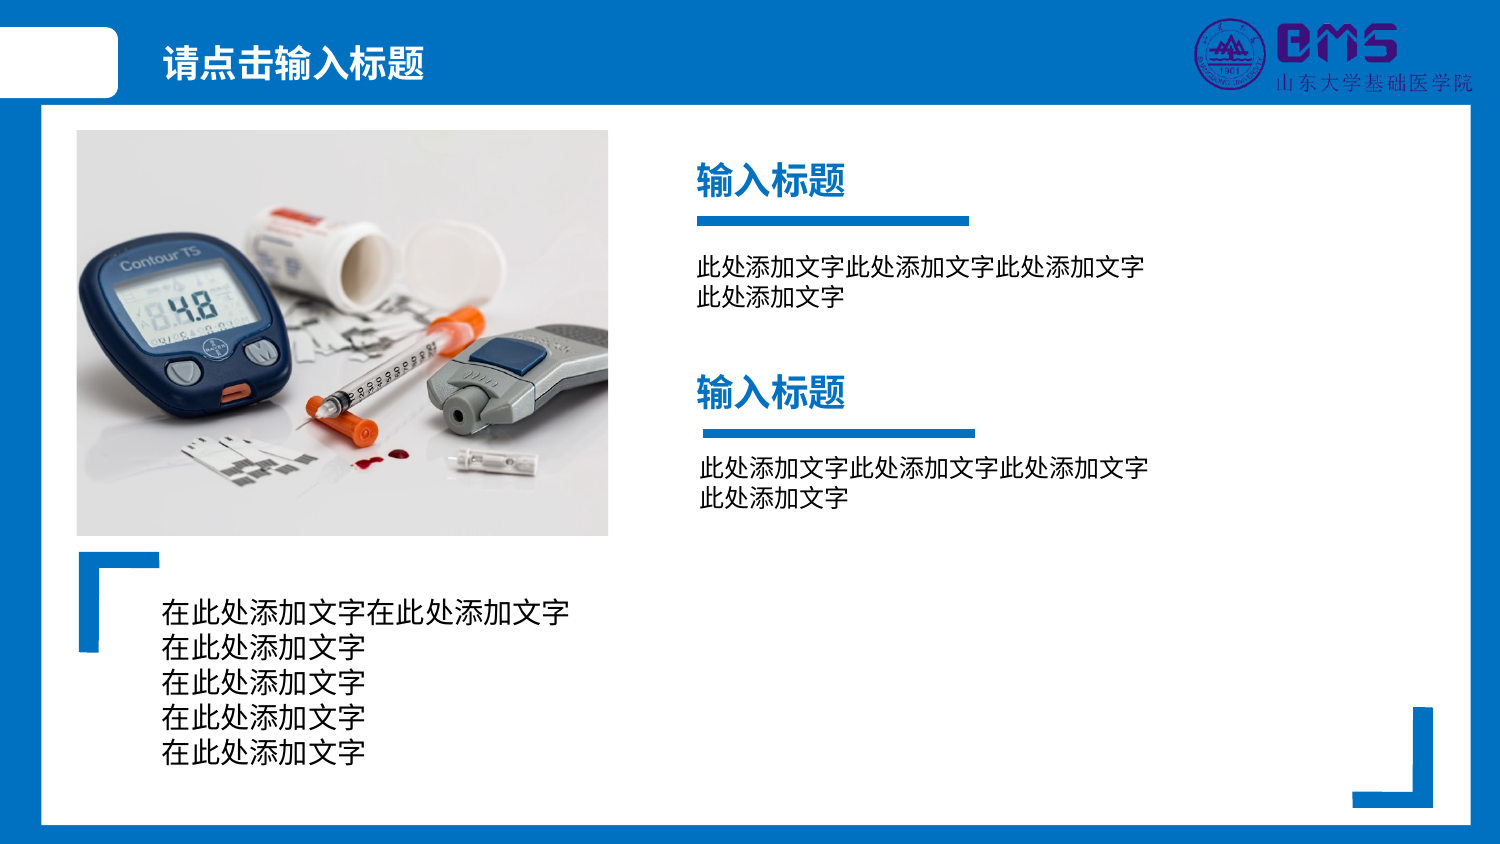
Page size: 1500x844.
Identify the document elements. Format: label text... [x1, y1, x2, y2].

picture [76, 130, 609, 536]
text_box 请点击输入标题 [147, 32, 526, 93]
text_box 输入标题 [681, 149, 989, 209]
text_box [1350, 704, 1436, 811]
text_box [39, 103, 1473, 827]
text_box 在此处添加文字在此处添加文字 在此处添加文字 在此处添加文字 在此处添加文字 在此处添加文字 [147, 587, 1352, 777]
text_box 输入标题 [681, 361, 989, 422]
text_box [76, 549, 162, 655]
text_box 此处添加文字此处添加文字此处添加文字 此处添加文字 [681, 244, 1353, 320]
text_box 此处添加文字此处添加文字此处添加文字 此处添加文字 [684, 445, 1356, 521]
picture [1166, 0, 1500, 132]
text_box [0, 25, 121, 101]
